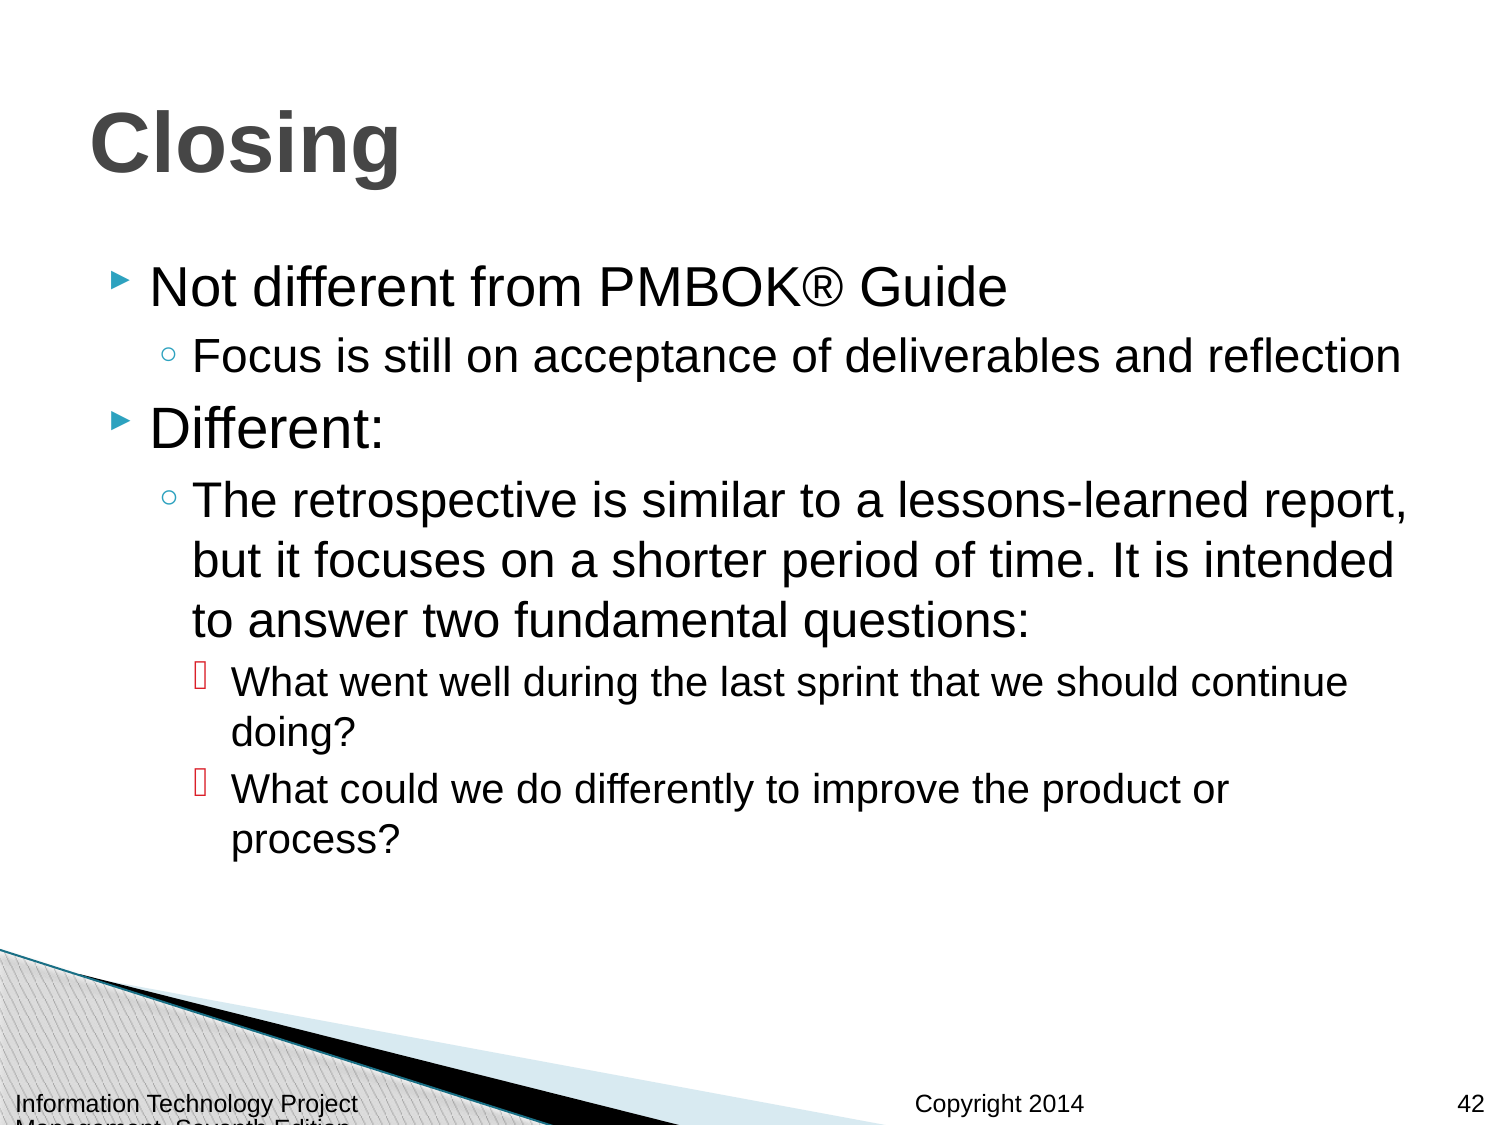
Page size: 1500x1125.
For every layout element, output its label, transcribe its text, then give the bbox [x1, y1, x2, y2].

footer Information Technology Project Management, Seventh Edition [0, 1065, 388, 1125]
title Closing [75, 45, 1425, 233]
list Not different from PMBOK® Guide Focus is still on acceptance of deliverables and reflection Different: The retrospective is similar to a lessons-learned report, but it focuses on a shorter period of time. It is intended to answer two fundamental questions: What went well during the last sprint that we should continue doing? What could we do differently to improve the product or process? [74, 242, 1426, 986]
slide_number 42 [1408, 1065, 1500, 1125]
